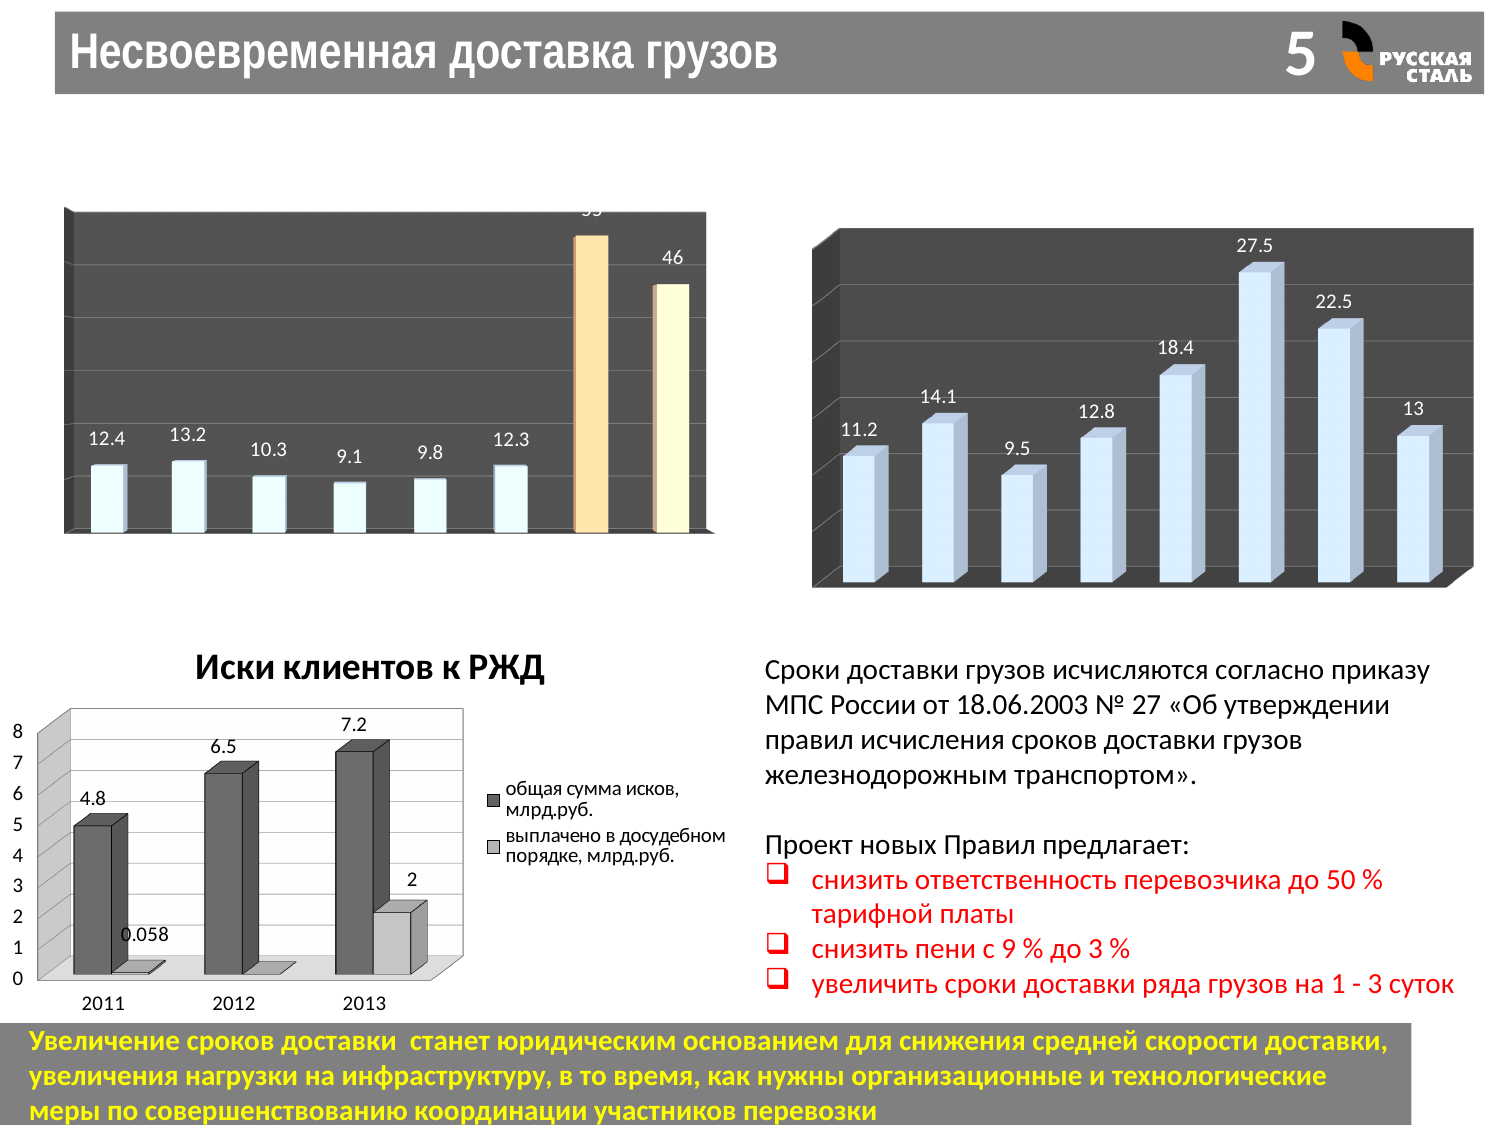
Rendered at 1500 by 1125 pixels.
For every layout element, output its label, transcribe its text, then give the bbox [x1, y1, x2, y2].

chart [0, 113, 748, 1024]
chart [749, 113, 1500, 634]
text_box Несвоевременная доставка грузов [1334, 11, 1485, 95]
text_box Несвоевременная доставка грузов [54, 11, 1270, 95]
picture [1342, 21, 1475, 85]
text_box Увеличение сроков доставки станет юридическим основанием для снижения средней скорости доставки, увеличения нагрузки на инфраструктуру, в то время, как нужны организационные и технологические меры по совершенствованию координации участников перевозки [0, 1021, 1414, 1125]
text_box Сроки доставки грузов исчисляются согласно приказу МПС России от 18.06.2003 № 27 «Об утверждении правил исчисления сроков доставки грузов железнодорожным транспортом». Проект новых Правил предлагает: снизить ответственность перевозчика до 50 % тарифной платы снизить пени с 9 % до 3 % увеличить сроки доставки ряда грузов на 1 - 3 суток [749, 642, 1500, 1008]
text_box 5 [1270, 0, 1334, 96]
